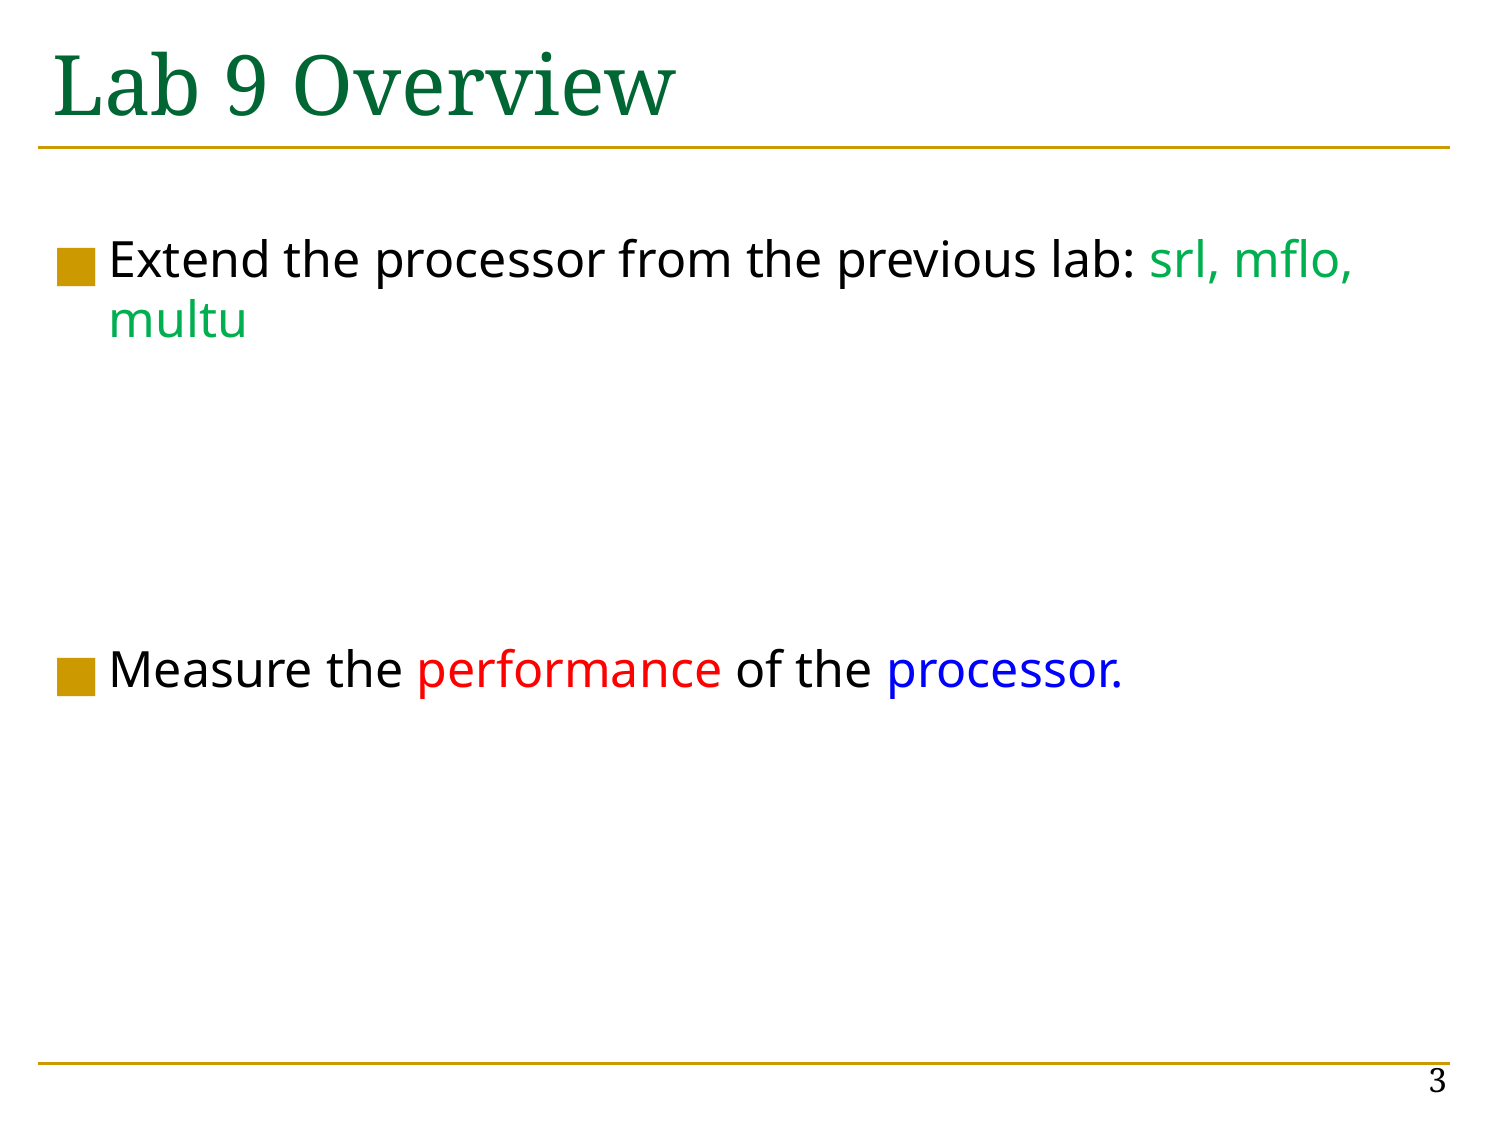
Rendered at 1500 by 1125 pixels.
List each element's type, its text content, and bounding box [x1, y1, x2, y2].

slide_number 3 [1111, 1036, 1462, 1112]
list Extend the processor from the previous lab: srl, mflo, multu Measure the performance of the processor. [37, 149, 1450, 1063]
title Lab 9 Overview [37, 24, 1450, 149]
